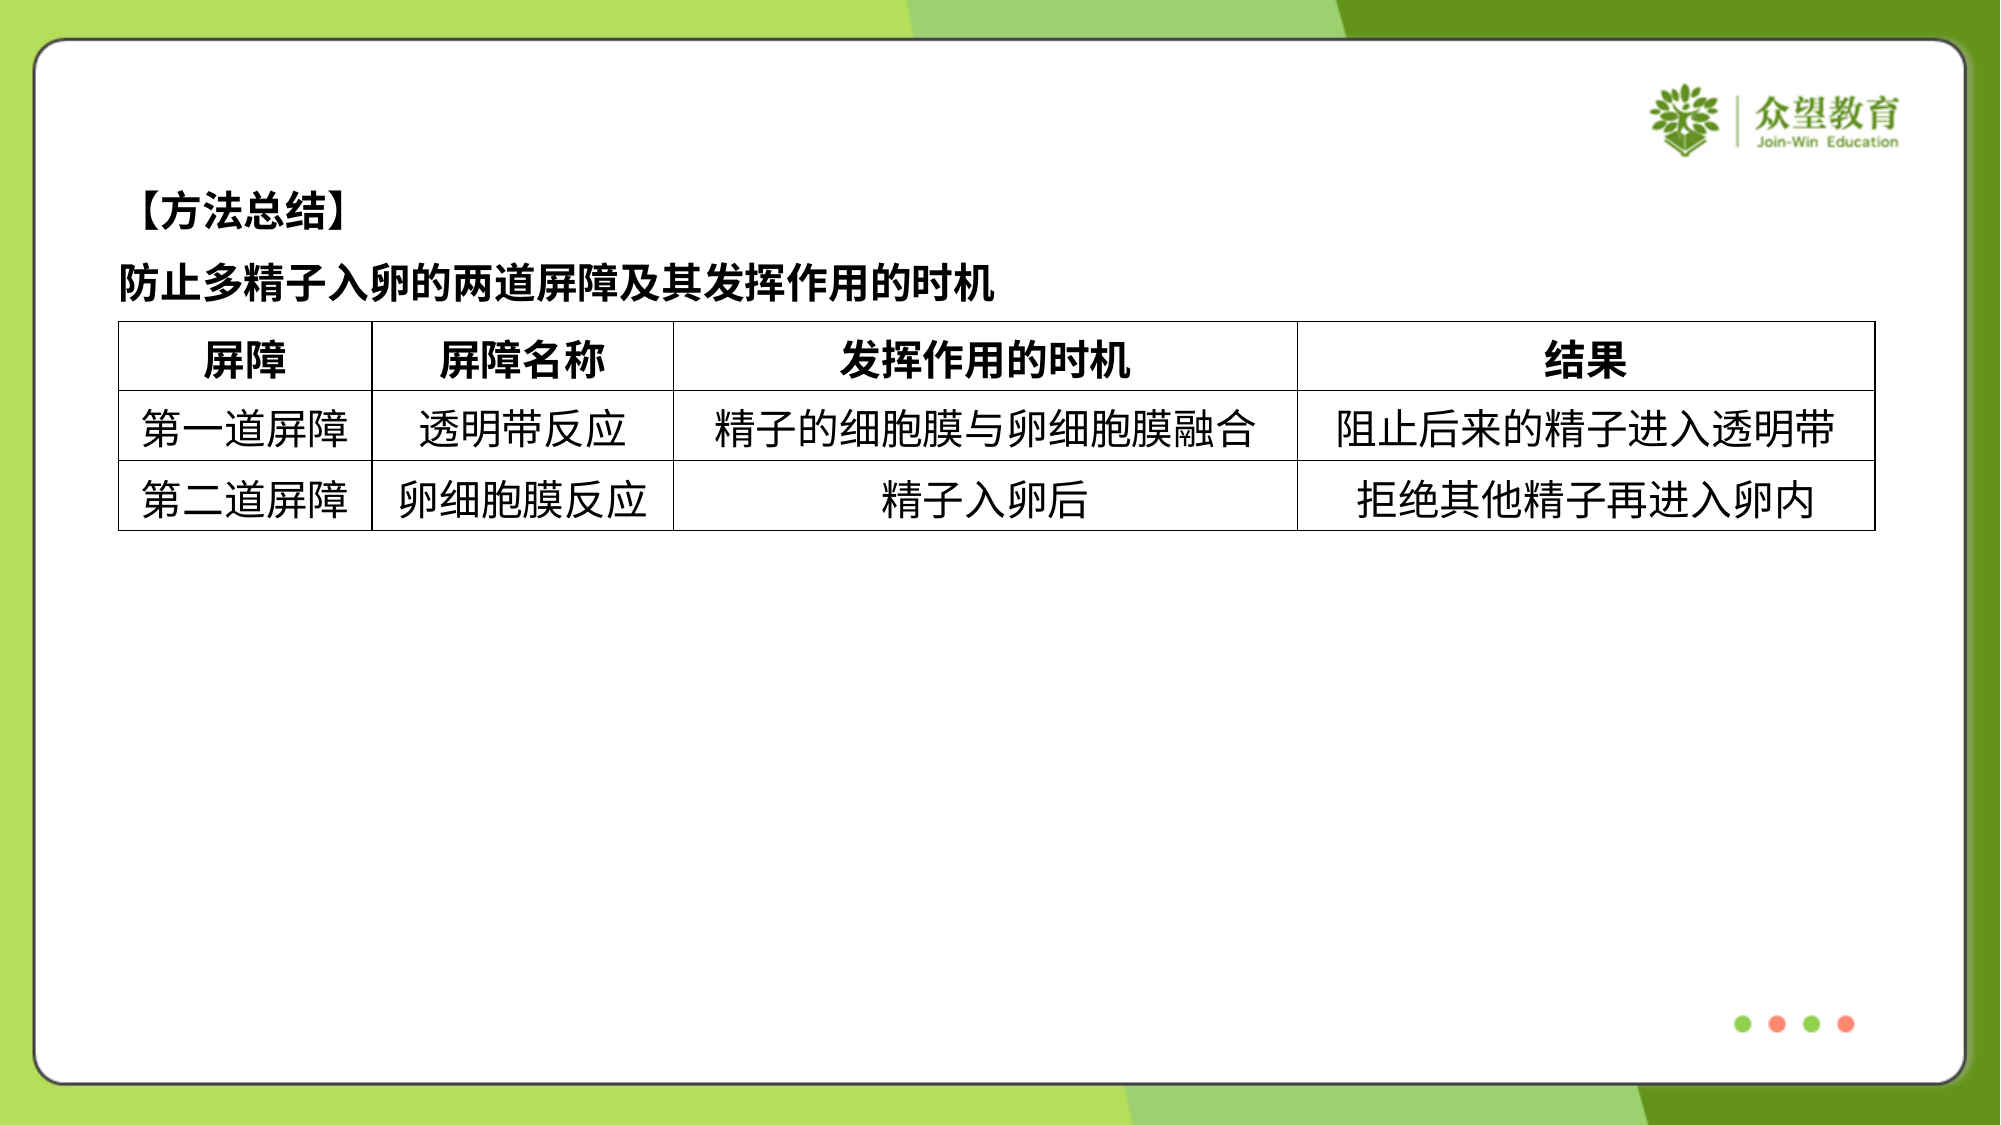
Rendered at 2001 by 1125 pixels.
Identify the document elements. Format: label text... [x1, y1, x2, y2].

table_cell 精子的细胞膜与卵细胞膜融合 [674, 391, 1297, 460]
table_header 屏障名称 [373, 322, 673, 390]
table_cell 精子入卵后 [674, 461, 1297, 530]
text_box 【方法总结】 防止多精子入卵的两道屏障及其发挥作用的时机 [118, 159, 1883, 300]
table_cell 卵细胞膜反应 [373, 461, 673, 530]
table_cell 第二道屏障 [119, 461, 371, 530]
picture [0, 0, 2000, 1125]
table_cell 拒绝其他精子再进入卵内 [1298, 461, 1874, 530]
table_header 屏障 [119, 322, 371, 390]
table_header 结果 [1298, 322, 1874, 390]
table_cell 第一道屏障 [119, 391, 371, 460]
table_cell 透明带反应 [373, 391, 673, 460]
table_header 发挥作用的时机 [674, 322, 1297, 390]
table_cell 阻止后来的精子进入透明带 [1298, 391, 1874, 460]
